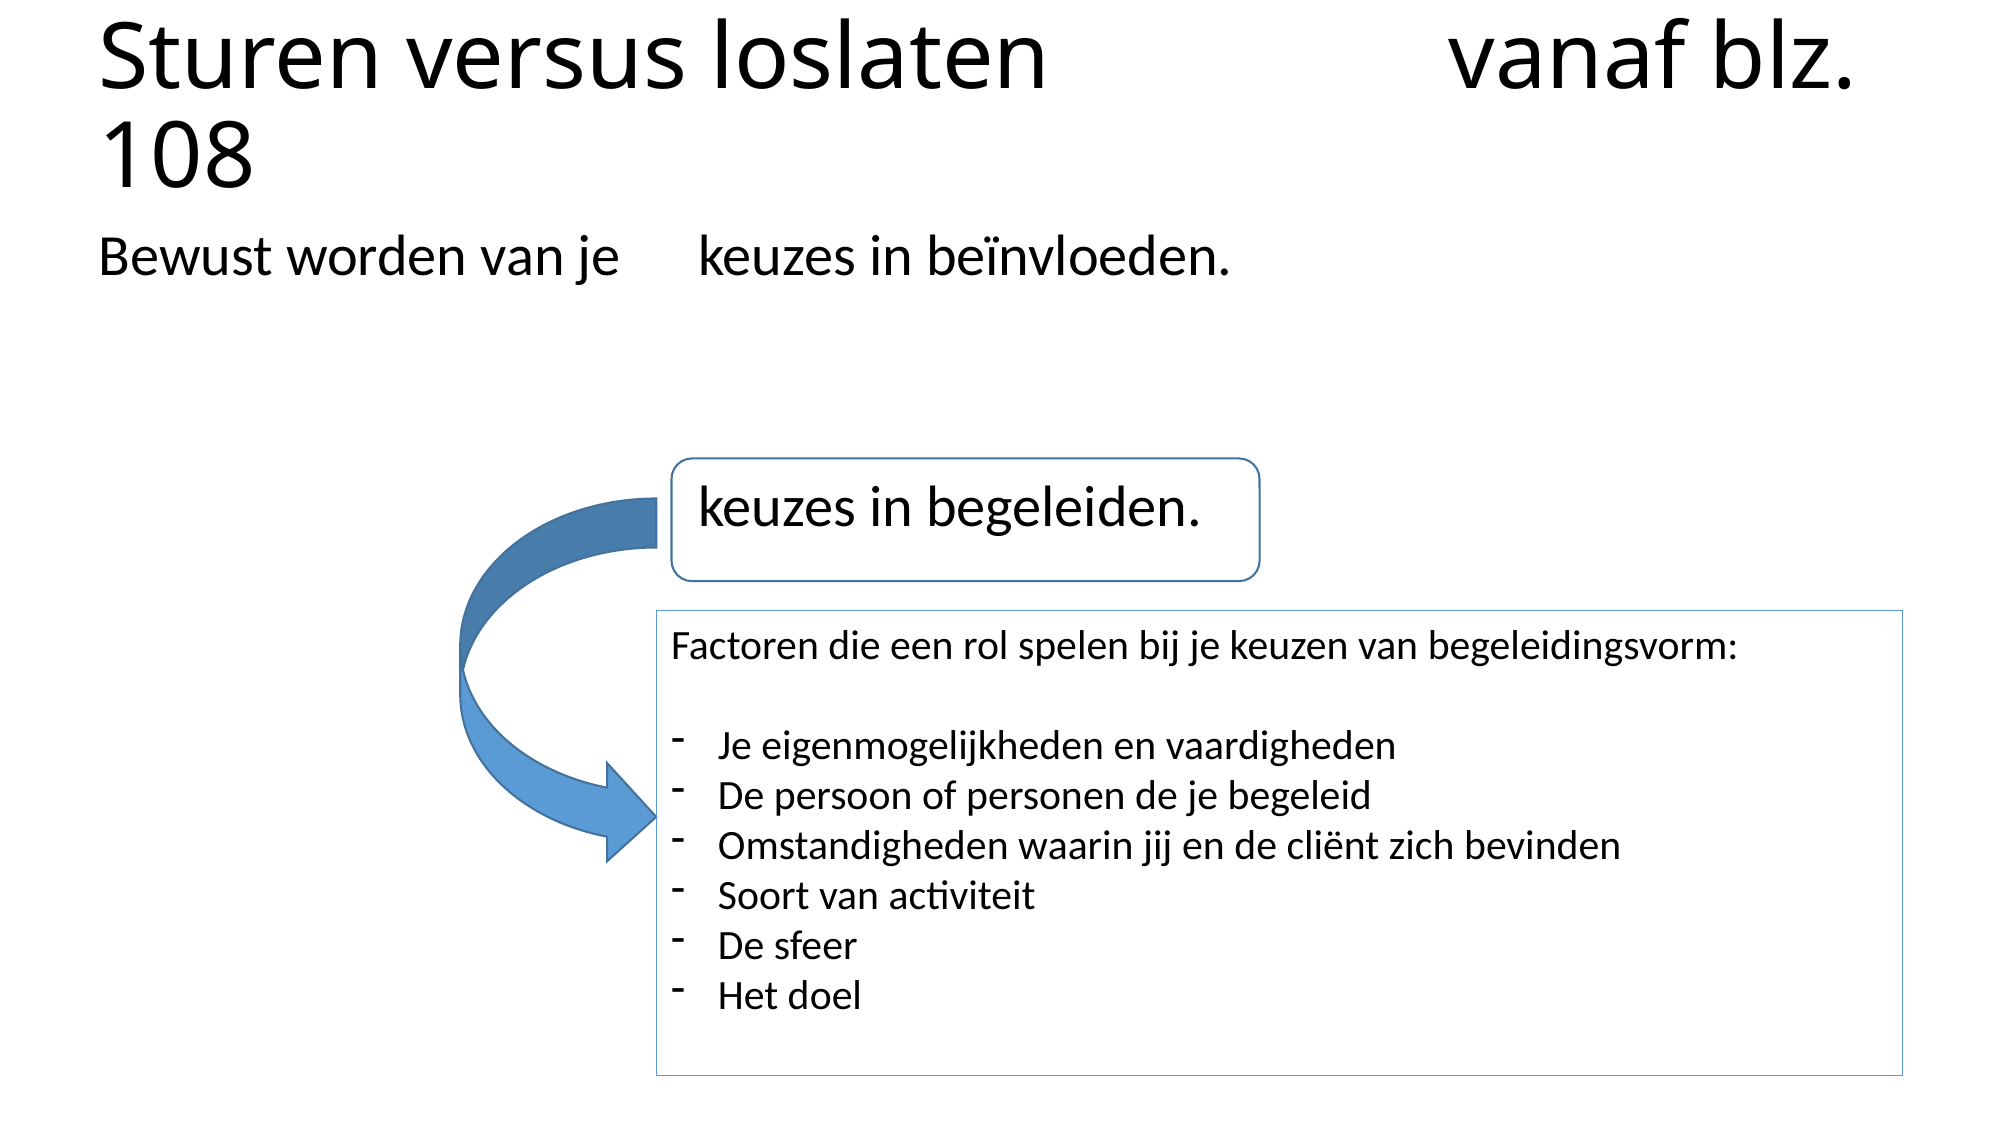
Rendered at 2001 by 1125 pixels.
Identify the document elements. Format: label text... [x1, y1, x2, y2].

text_box Factoren die een rol spelen bij je keuzen van begeleidingsvorm: Je eigenmogelijkheden en vaardigheden De persoon of personen de je begeleid Omstandigheden waarin jij en de cliënt zich bevinden Soort van activiteit De sfeer Het doel [656, 610, 1903, 1076]
text_box [459, 497, 658, 864]
text_box [670, 457, 1261, 583]
title Sturen versus loslaten vanaf blz. 108 [83, 0, 1917, 217]
list Bewust worden van je keuzes in beïnvloeden. keuzes in begeleiden. [83, 217, 1959, 556]
